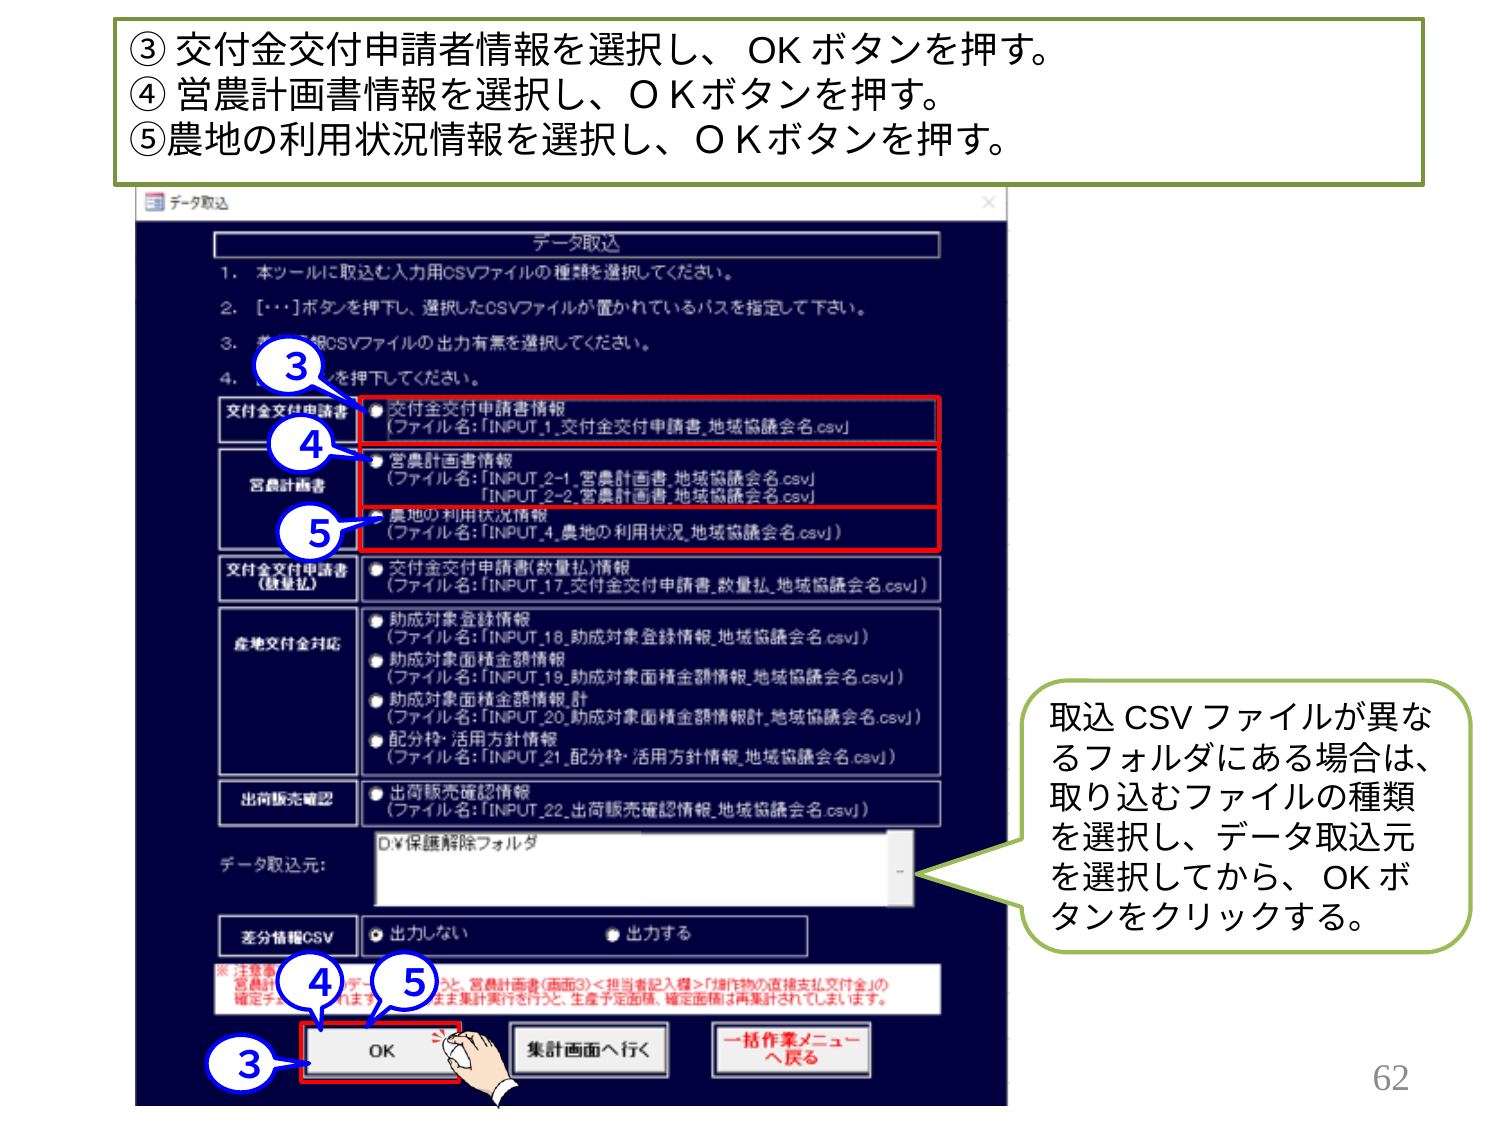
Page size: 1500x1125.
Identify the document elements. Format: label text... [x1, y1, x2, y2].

slide_number 61 [1074, 1045, 1425, 1106]
text_box 取込CSVファイルが異なるフォルダにある場合は、取り込むファイルの種類を選択し、データ取込元を選択してから、OKボタンをクリックする。 [1015, 678, 1473, 955]
text_box ③交付金交付申請者情報を選択し、OKボタンを押す。 ④営農計画書情報を選択し、ＯＫボタンを押す。 ⑤農地の利用状況情報を選択し、ＯＫボタンを押す。 [113, 17, 1425, 187]
picture [135, 184, 1011, 1113]
